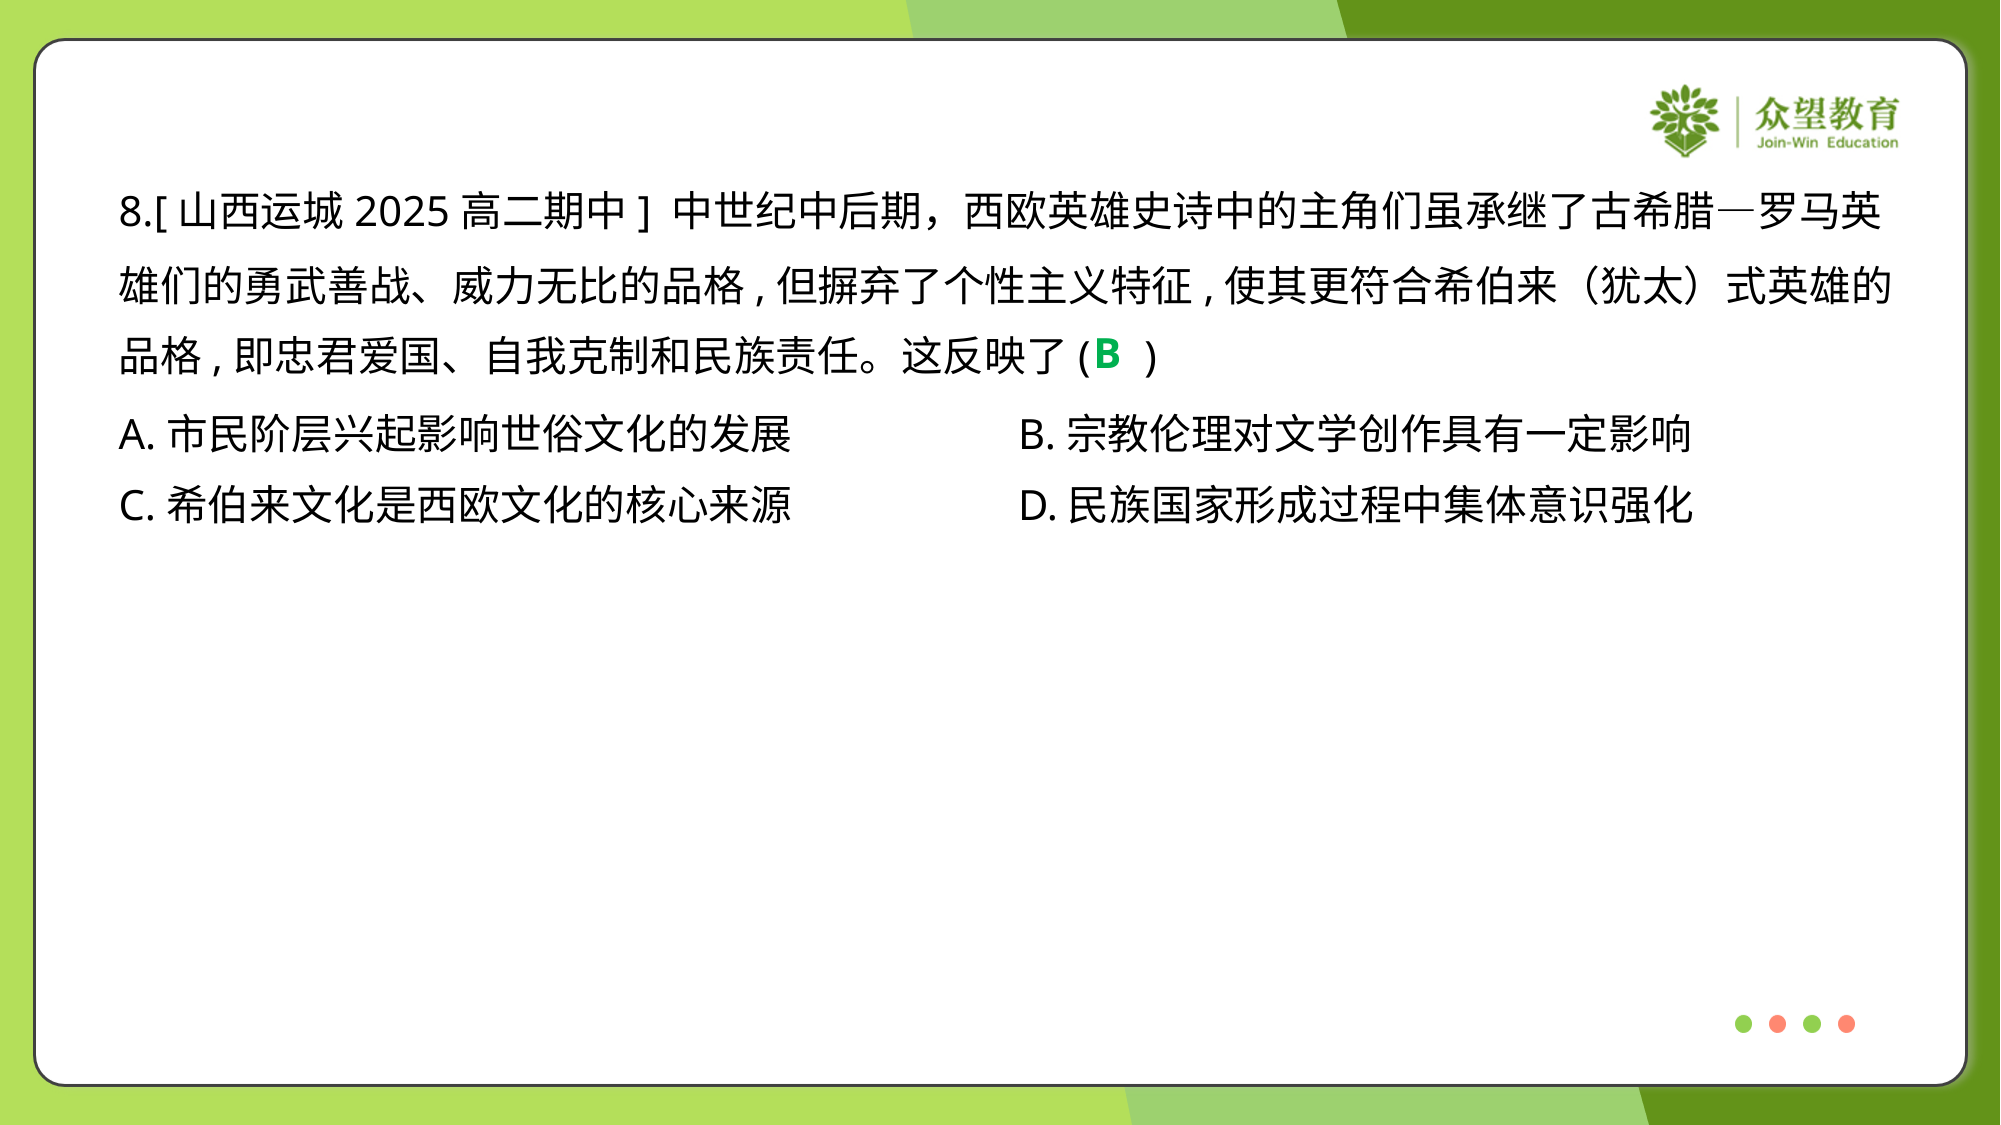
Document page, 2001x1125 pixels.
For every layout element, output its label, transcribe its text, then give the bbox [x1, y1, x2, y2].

text_box A.市民阶层兴起影响世俗文化的发展 B.宗教伦理对文学创作具有一定影响 C.希伯来文化是西欧文化的核心来源 D.民族国家形成过程中集体意识强化 [118, 382, 1883, 522]
text_box 8.[山西运城2025高二期中] 中世纪中后期，西欧英雄史诗中的主角们虽承继了古希腊—罗马英 雄们的勇武善战、威力无比的品格,但摒弃了个性主义特征,使其更符合希伯来（犹太）式英雄的 品格,即忠君爱国、自我克制和民族责任。这反映了( ) [118, 159, 1883, 373]
text_box B [1078, 306, 1137, 371]
picture [0, 0, 2000, 1125]
